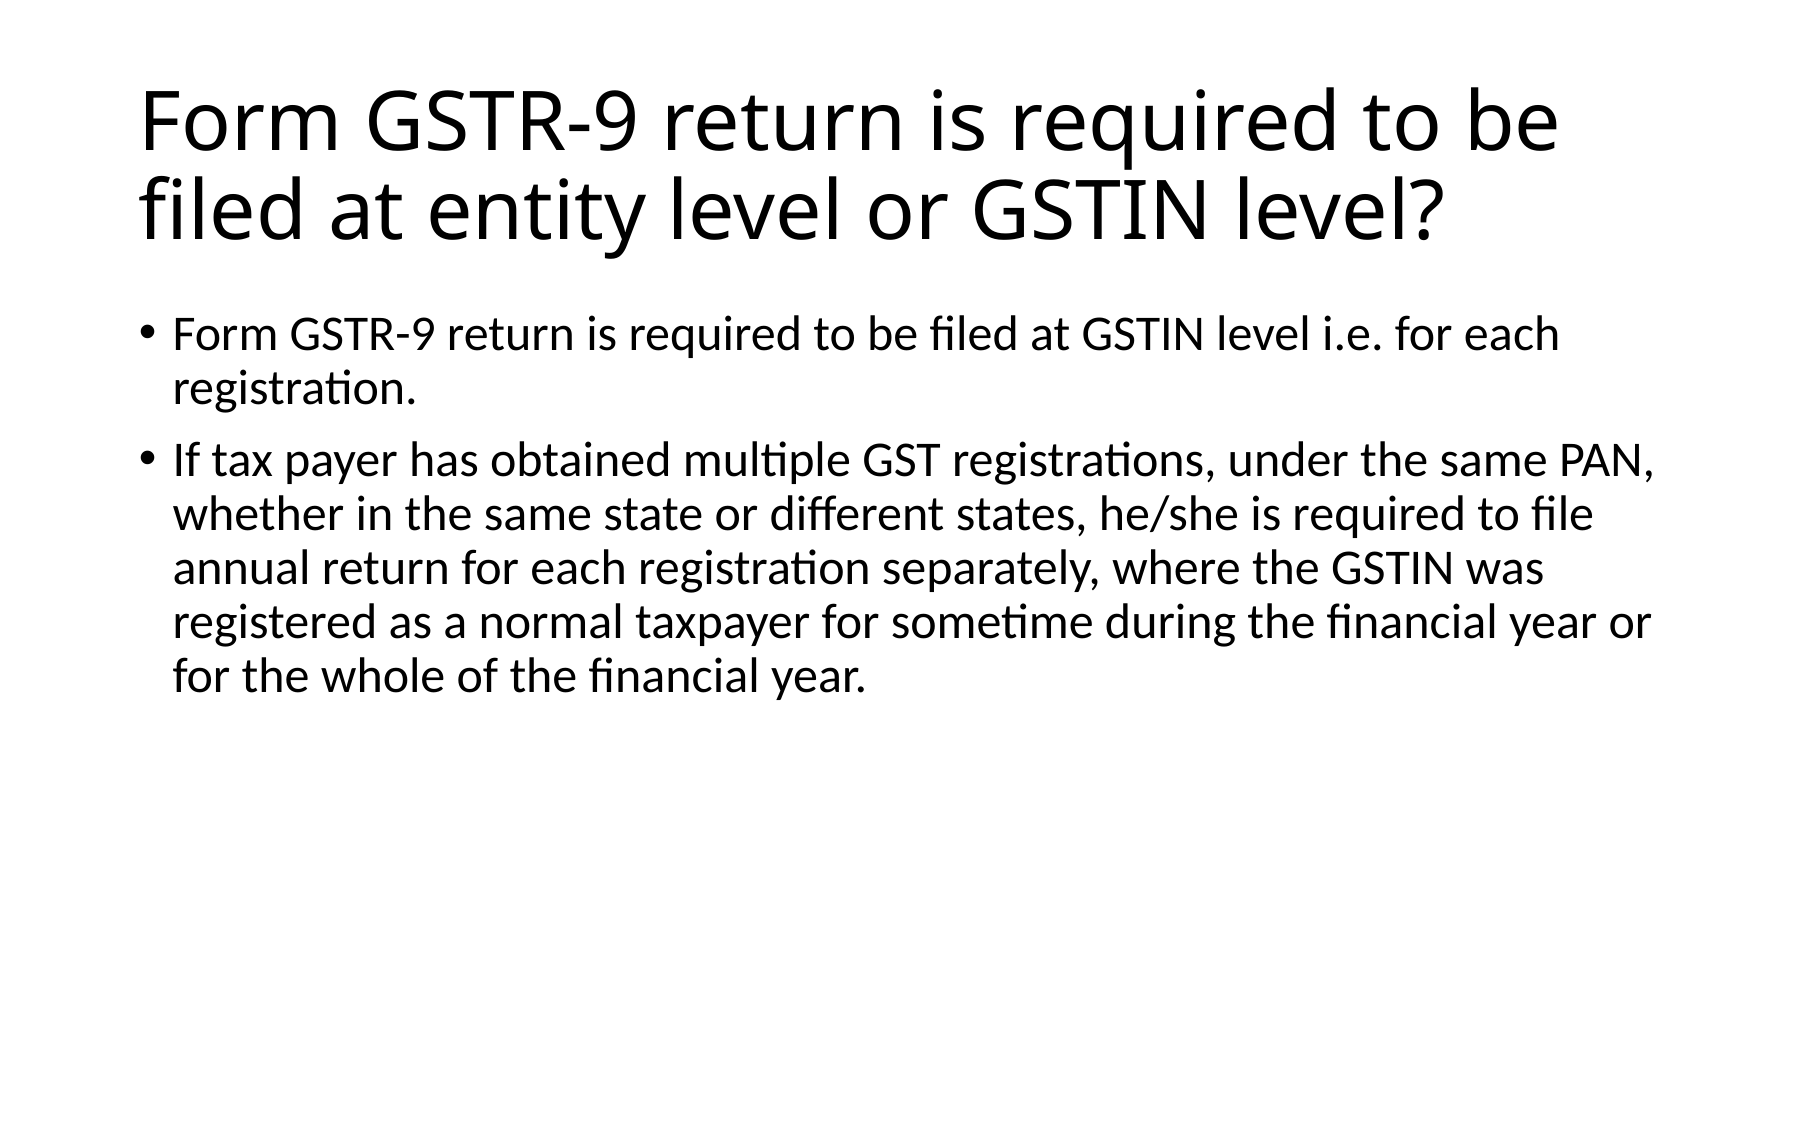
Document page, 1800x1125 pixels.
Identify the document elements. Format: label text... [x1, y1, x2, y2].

list Form GSTR-9 return is required to be filed at GSTIN level i.e. for each registration. If tax payer has obtained multiple GST registrations, under the same PAN, whether in the same state or different states, he/she is required to file annual return for each registration separately, where the GSTIN was registered as a normal taxpayer for sometime during the financial year or for the whole of the financial year. [123, 299, 1677, 1014]
title Form GSTR-9 return is required to be filed at entity level or GSTIN level? [123, 59, 1677, 278]
